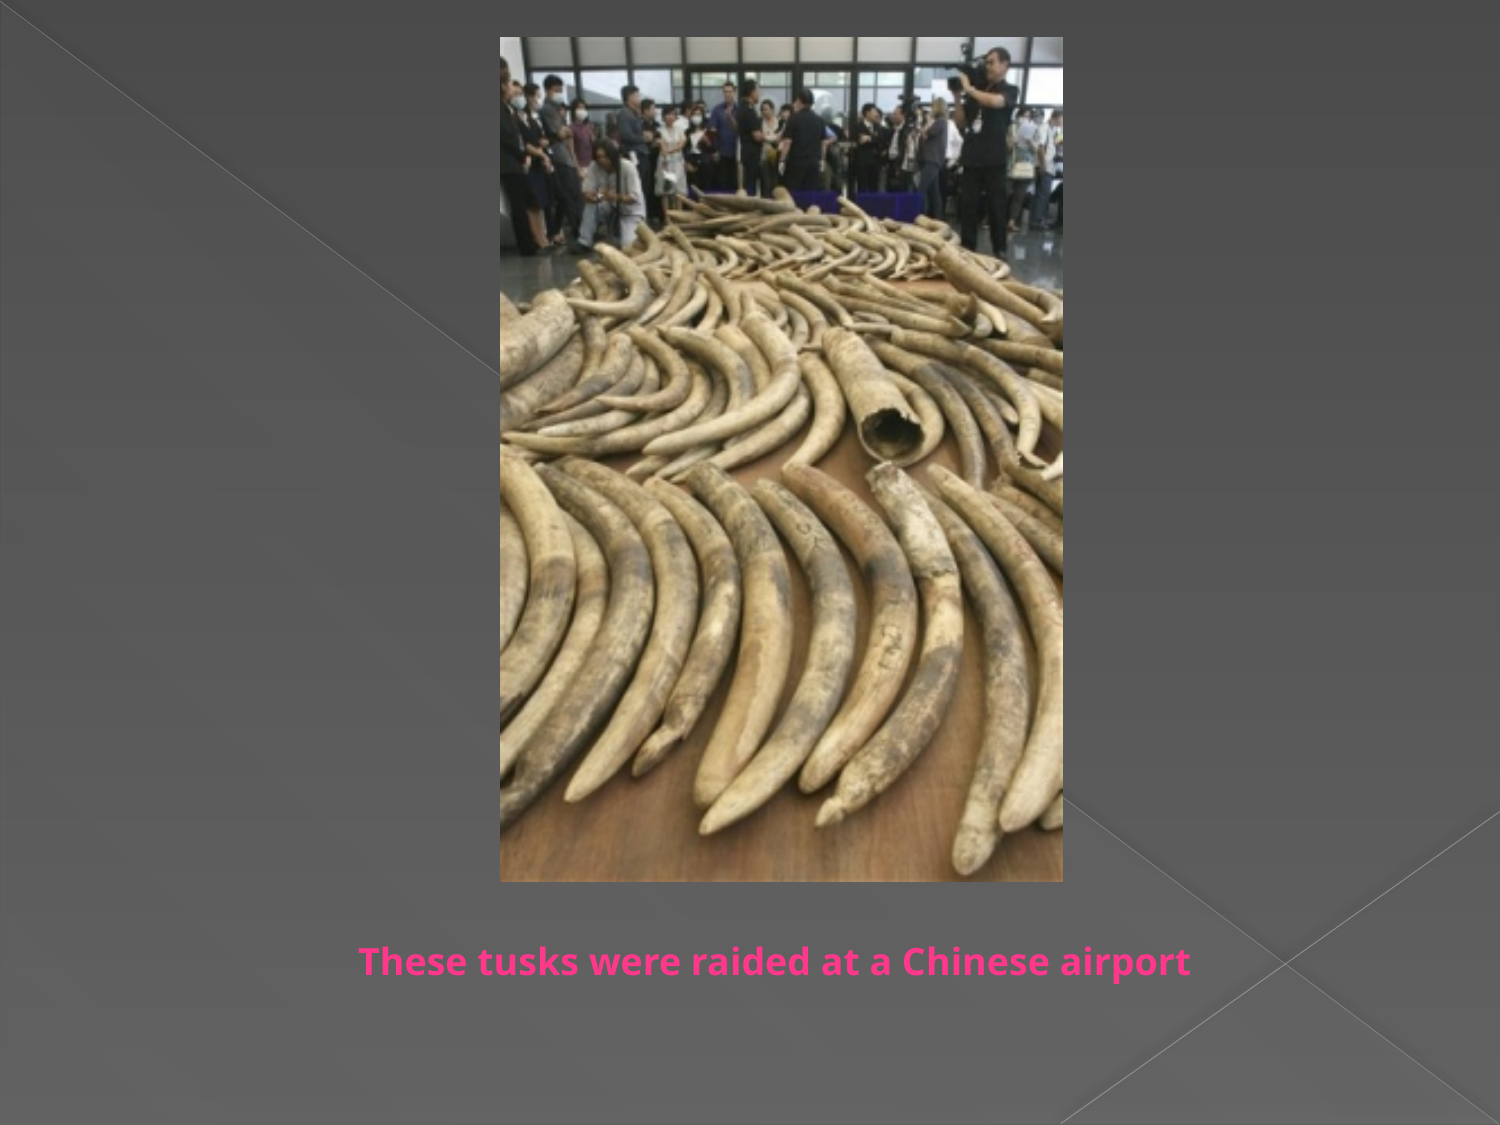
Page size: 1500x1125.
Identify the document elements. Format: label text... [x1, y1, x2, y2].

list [499, 37, 1063, 882]
text_box These tusks were raided at a Chinese airport [343, 930, 1294, 991]
